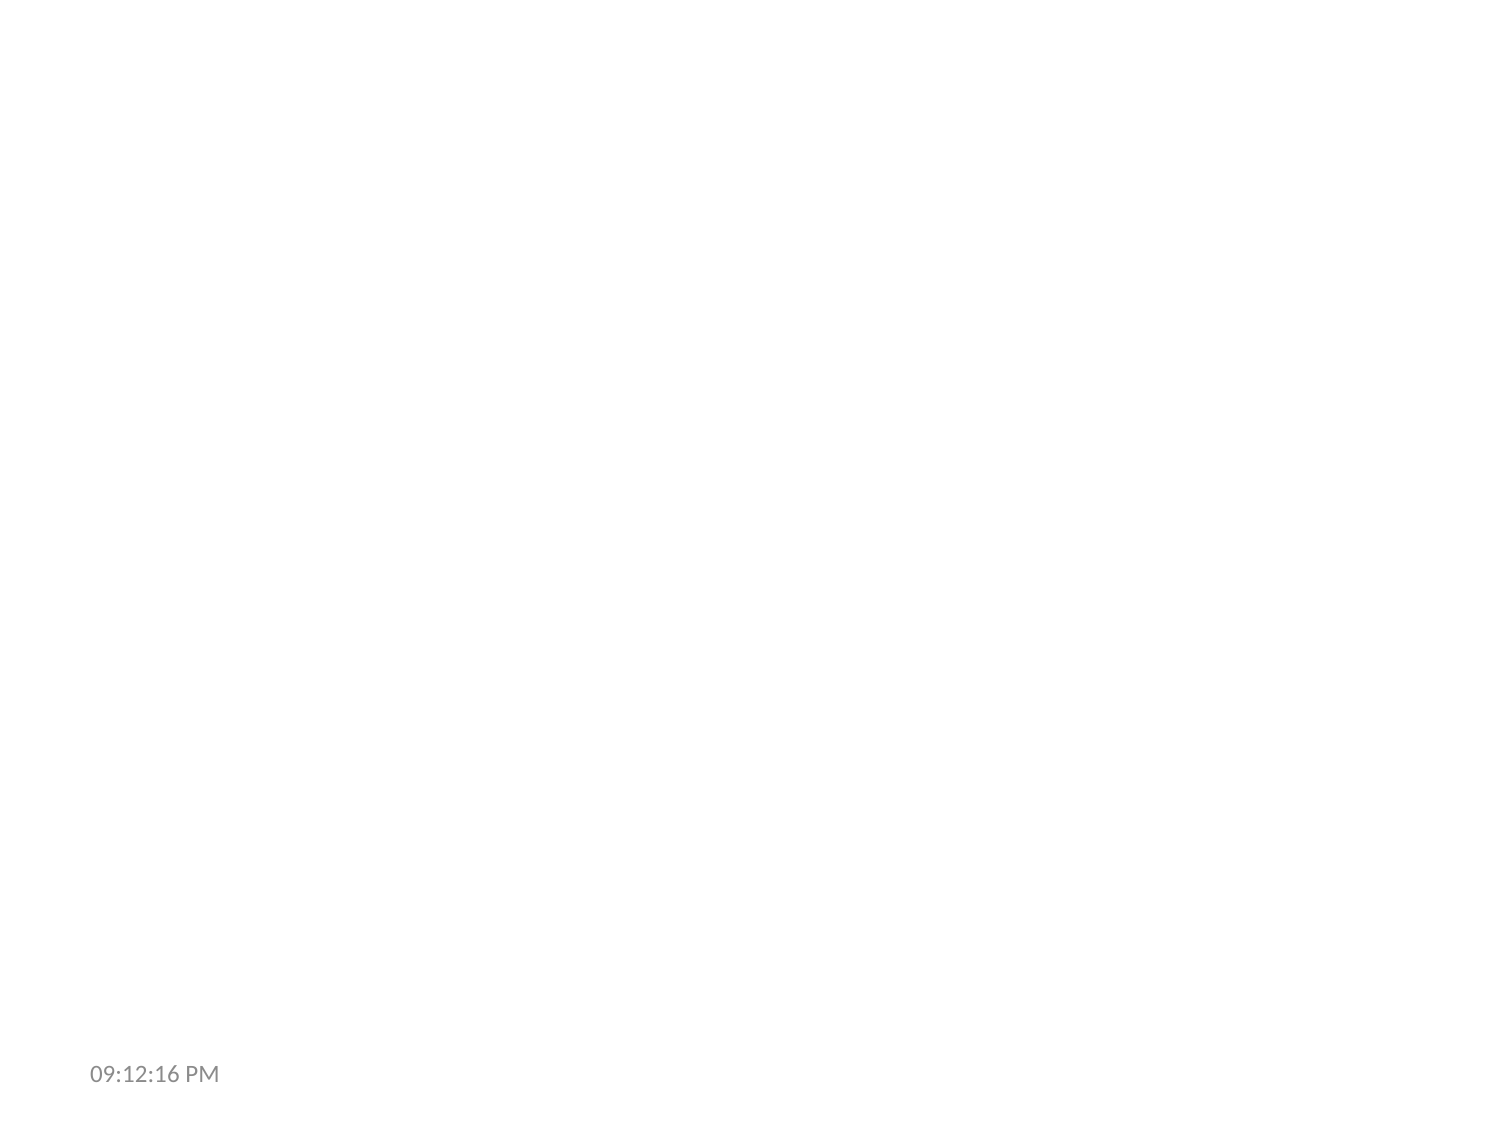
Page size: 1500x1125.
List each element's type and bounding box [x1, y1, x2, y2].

slide_number [75, 1042, 425, 1103]
